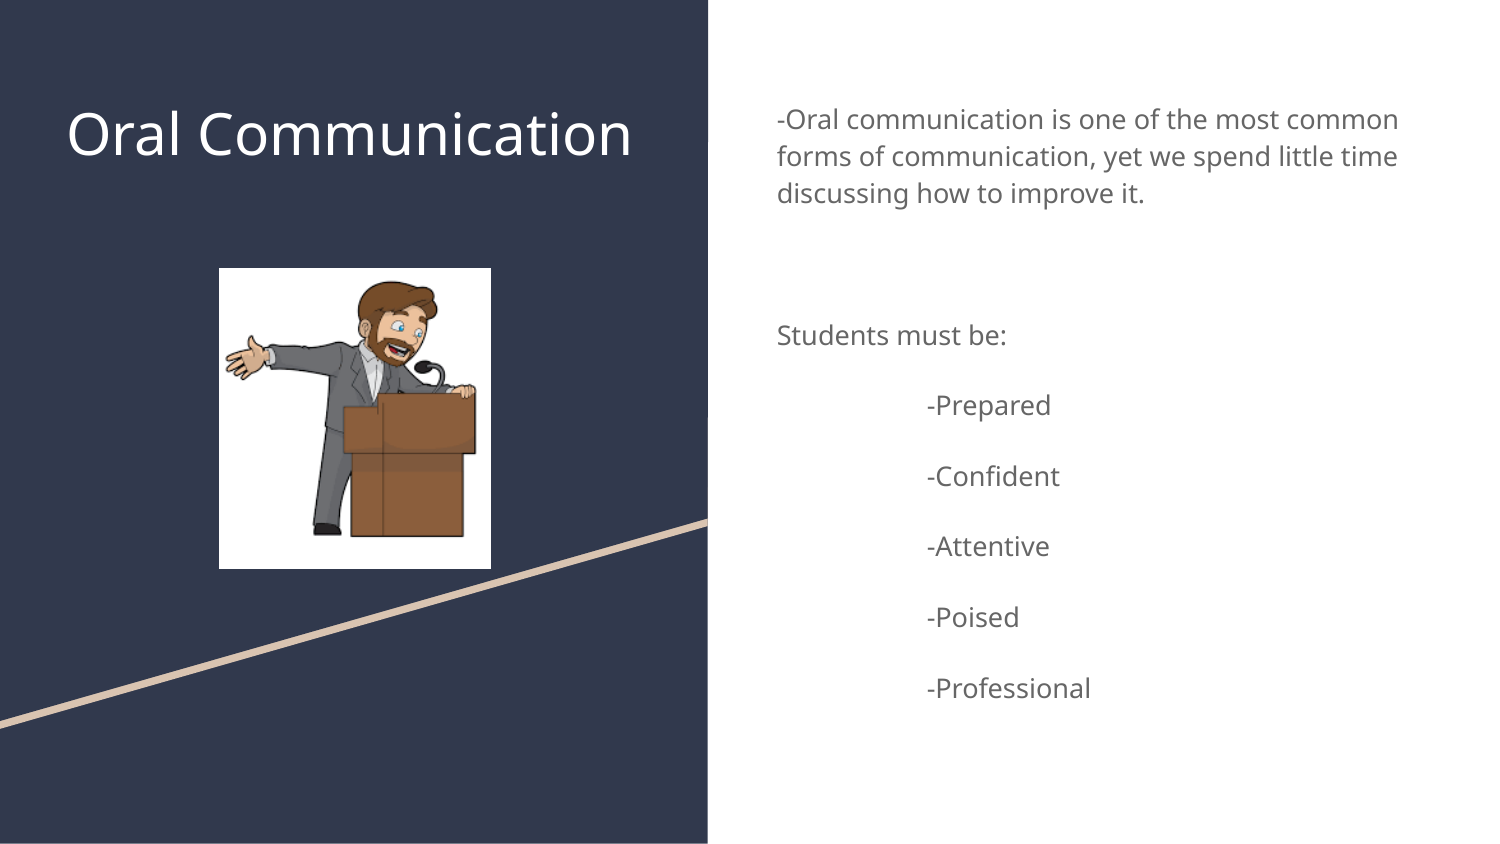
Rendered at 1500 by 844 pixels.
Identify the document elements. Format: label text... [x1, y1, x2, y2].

picture [219, 268, 491, 569]
title Oral Communication [51, 82, 660, 494]
list -Oral communication is one of the most common forms of communication, yet we spend little time discussing how to improve it. Students must be: -Prepared -Confident -Attentive -Poised -Professional [761, 82, 1446, 755]
